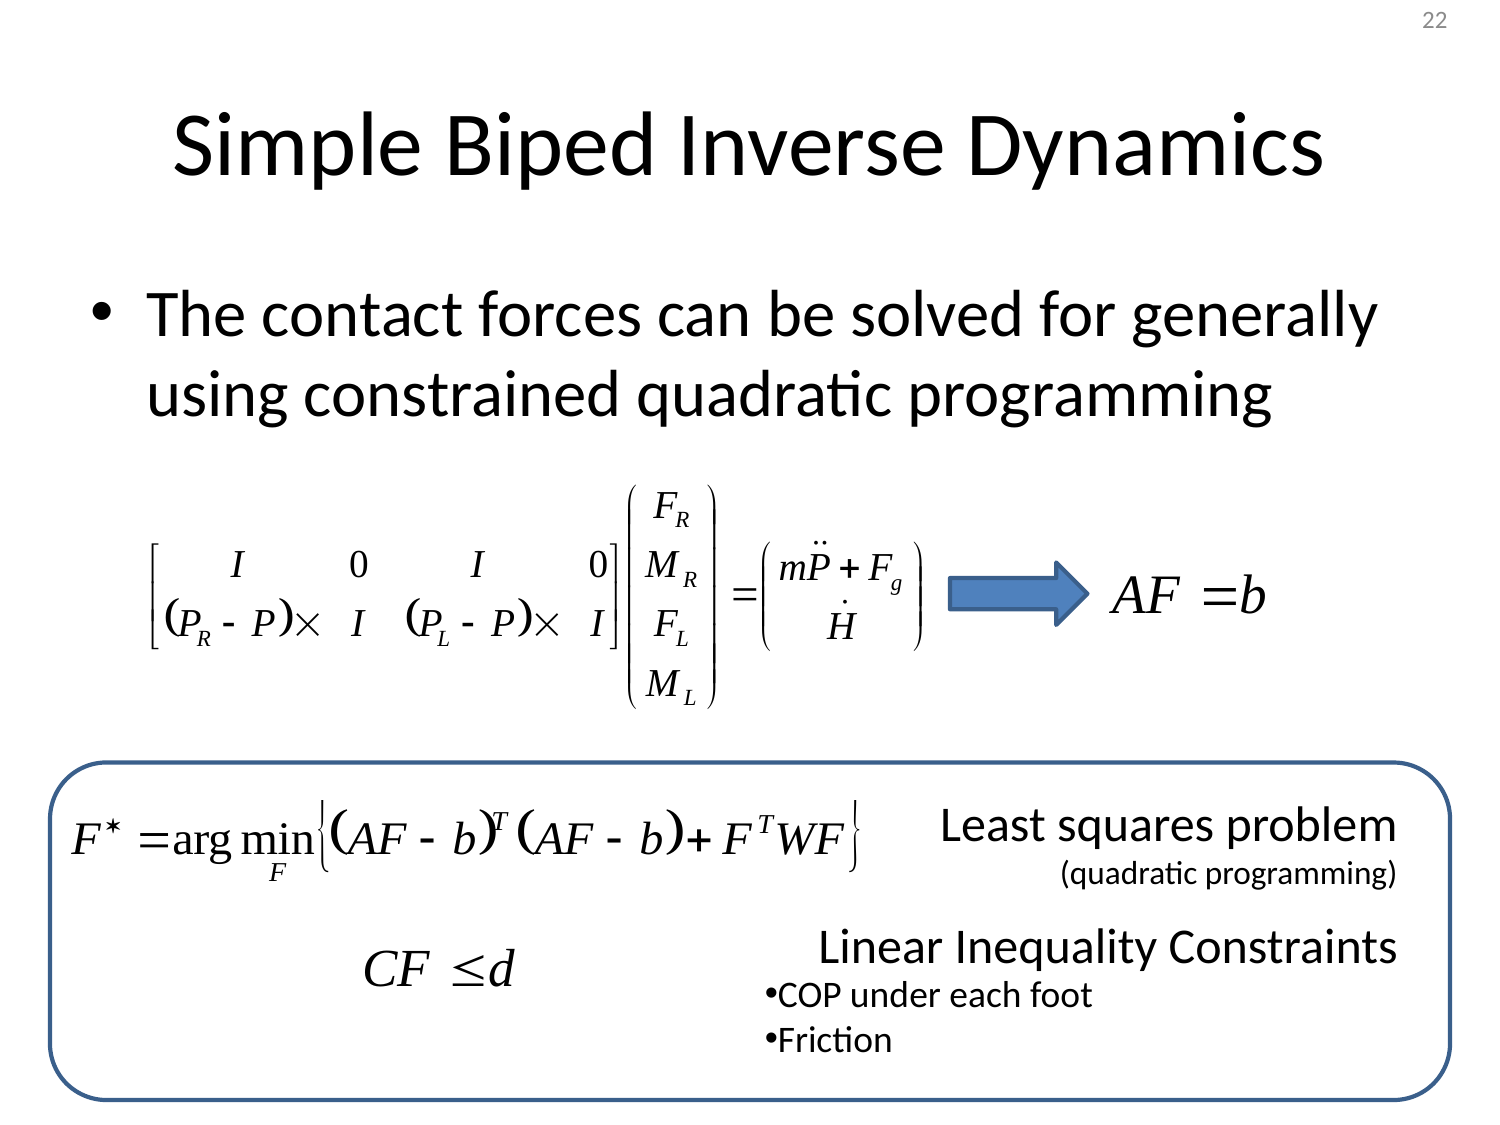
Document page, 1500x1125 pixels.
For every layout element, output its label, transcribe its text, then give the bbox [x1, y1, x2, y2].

title Simple Biped Inverse Dynamics [75, 45, 1425, 233]
list The contact forces can be solved for generally using constrained quadratic programming [75, 262, 1425, 760]
slide_number 22 [1374, 0, 1463, 38]
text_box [142, 474, 1276, 719]
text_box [49, 762, 1451, 1101]
